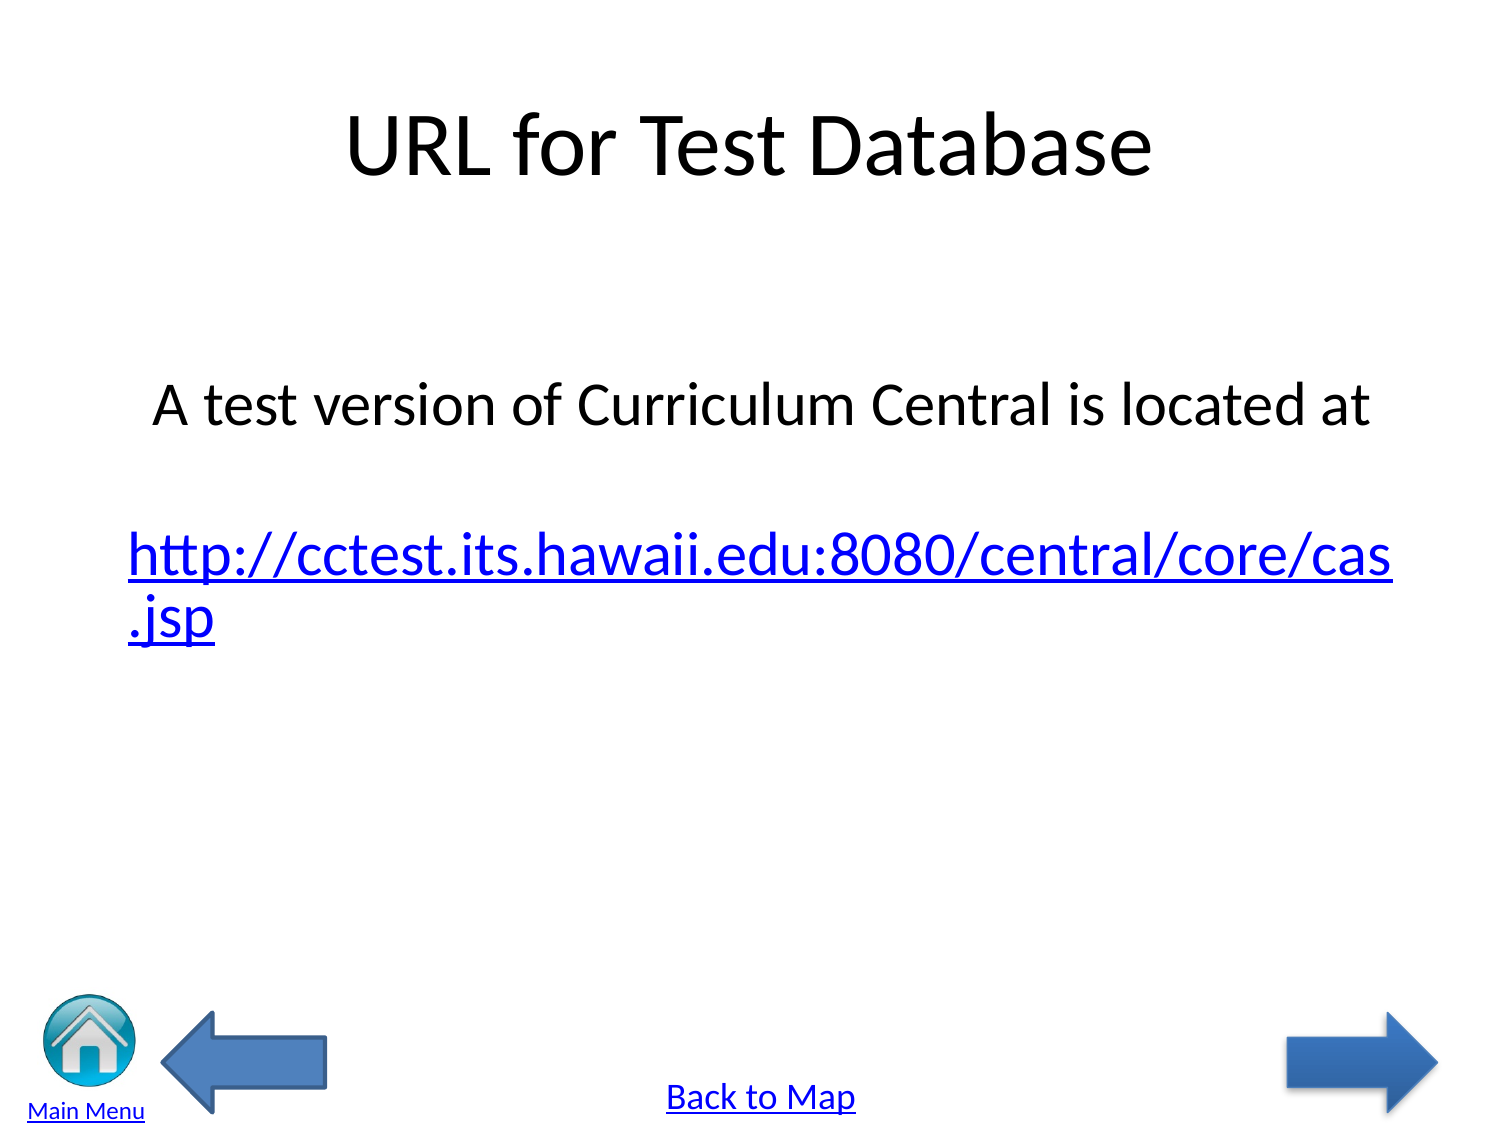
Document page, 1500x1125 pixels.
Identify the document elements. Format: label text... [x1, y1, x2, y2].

picture [37, 987, 141, 1091]
title URL for Test Database [75, 45, 1425, 233]
text_box A test version of Curriculum Central is located at http://cctest.its.hawaii.edu:8080/central/core/cas.jsp [112, 299, 1413, 725]
text_box Back to Map [651, 1064, 871, 1125]
